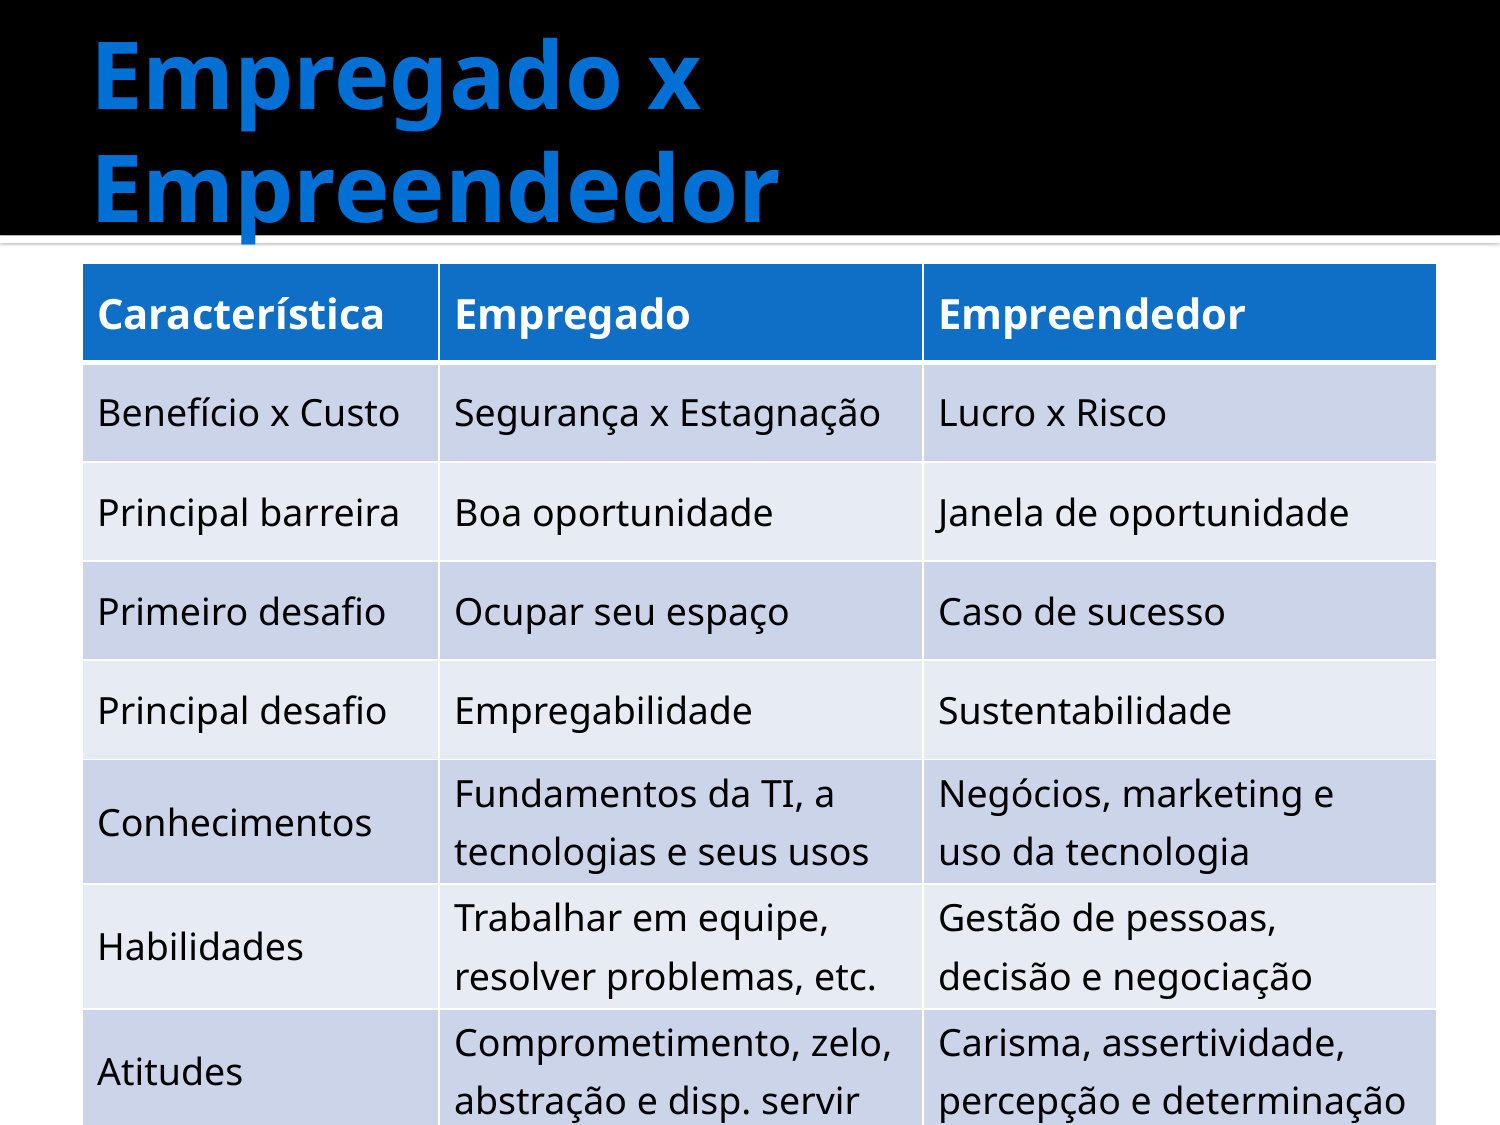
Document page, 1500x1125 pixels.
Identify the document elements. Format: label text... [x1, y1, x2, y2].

table_cell Carisma, assertividade, percepção e determinação [924, 1010, 1436, 1125]
table_cell Empregabilidade [440, 661, 922, 759]
table_cell Trabalhar em equipe, resolver problemas, etc. [440, 885, 922, 1008]
table_cell Benefício x Custo [83, 365, 438, 461]
table_cell Atitudes [83, 1010, 438, 1125]
table_cell Principal desafio [83, 661, 438, 759]
table_cell Negócios, marketing e uso da tecnologia [924, 760, 1436, 883]
table_cell Primeiro desafio [83, 562, 438, 659]
table_cell Fundamentos da TI, a tecnologias e seus usos [440, 760, 922, 883]
table_cell Caso de sucesso [924, 562, 1436, 659]
table_cell Principal barreira [83, 463, 438, 560]
table_cell Comprometimento, zelo, abstração e disp. servir [440, 1010, 922, 1125]
title Empregado x Empreendedor [75, 25, 1425, 231]
table_header Característica [83, 264, 438, 360]
table_cell Segurança x Estagnação [440, 365, 922, 461]
table_cell Janela de oportunidade [924, 463, 1436, 560]
table_cell Conhecimentos [83, 760, 438, 883]
table_cell Gestão de pessoas, decisão e negociação [924, 885, 1436, 1008]
table_cell Habilidades [83, 885, 438, 1008]
table_cell Ocupar seu espaço [440, 562, 922, 659]
table_cell Sustentabilidade [924, 661, 1436, 759]
table_header Empregado [440, 264, 922, 360]
table_cell Lucro x Risco [924, 365, 1436, 461]
table_header Empreendedor [924, 264, 1436, 360]
table_cell Boa oportunidade [440, 463, 922, 560]
